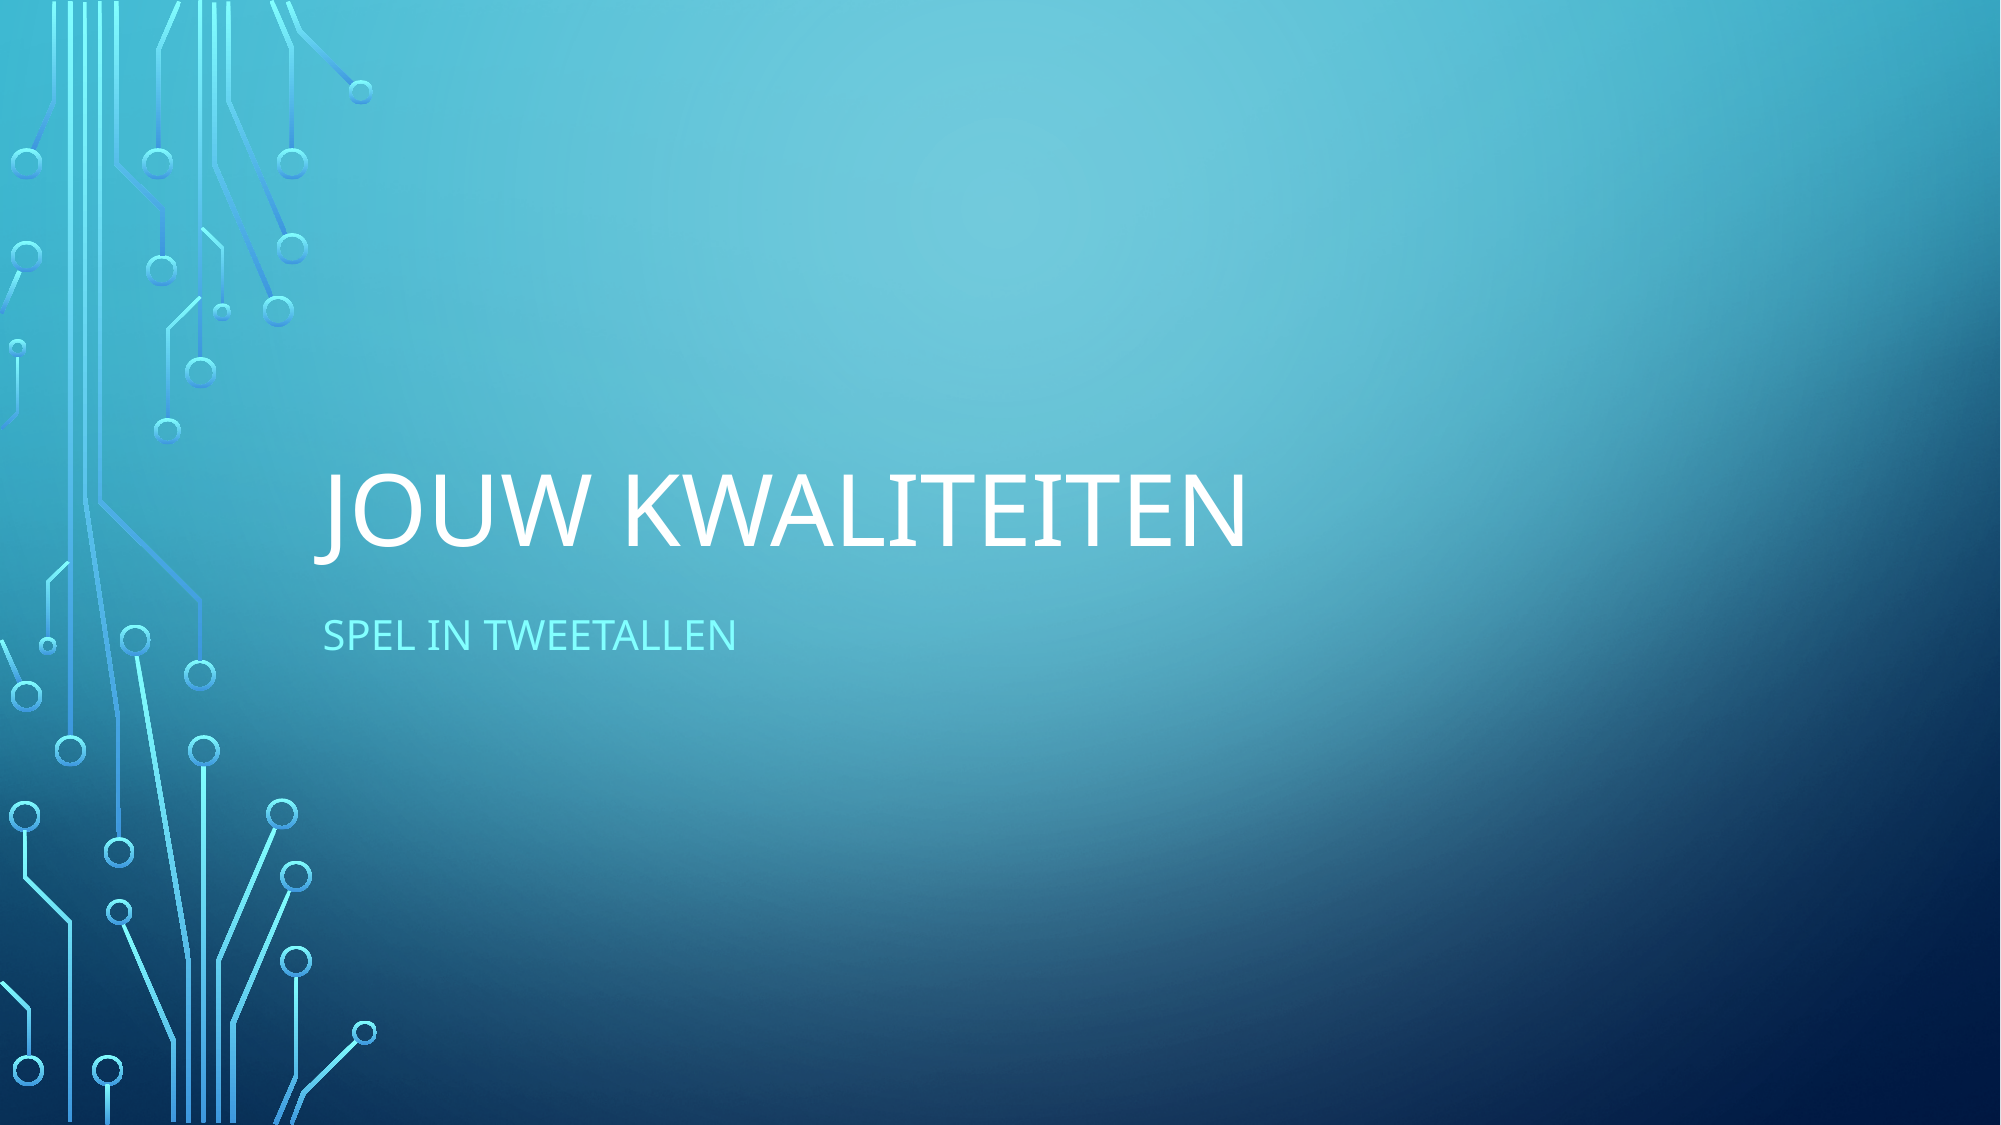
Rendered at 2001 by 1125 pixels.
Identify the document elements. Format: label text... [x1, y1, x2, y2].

title Jouw kwaliteiten [307, 184, 1750, 576]
subtitle Spel in tweetallen [307, 590, 1750, 863]
